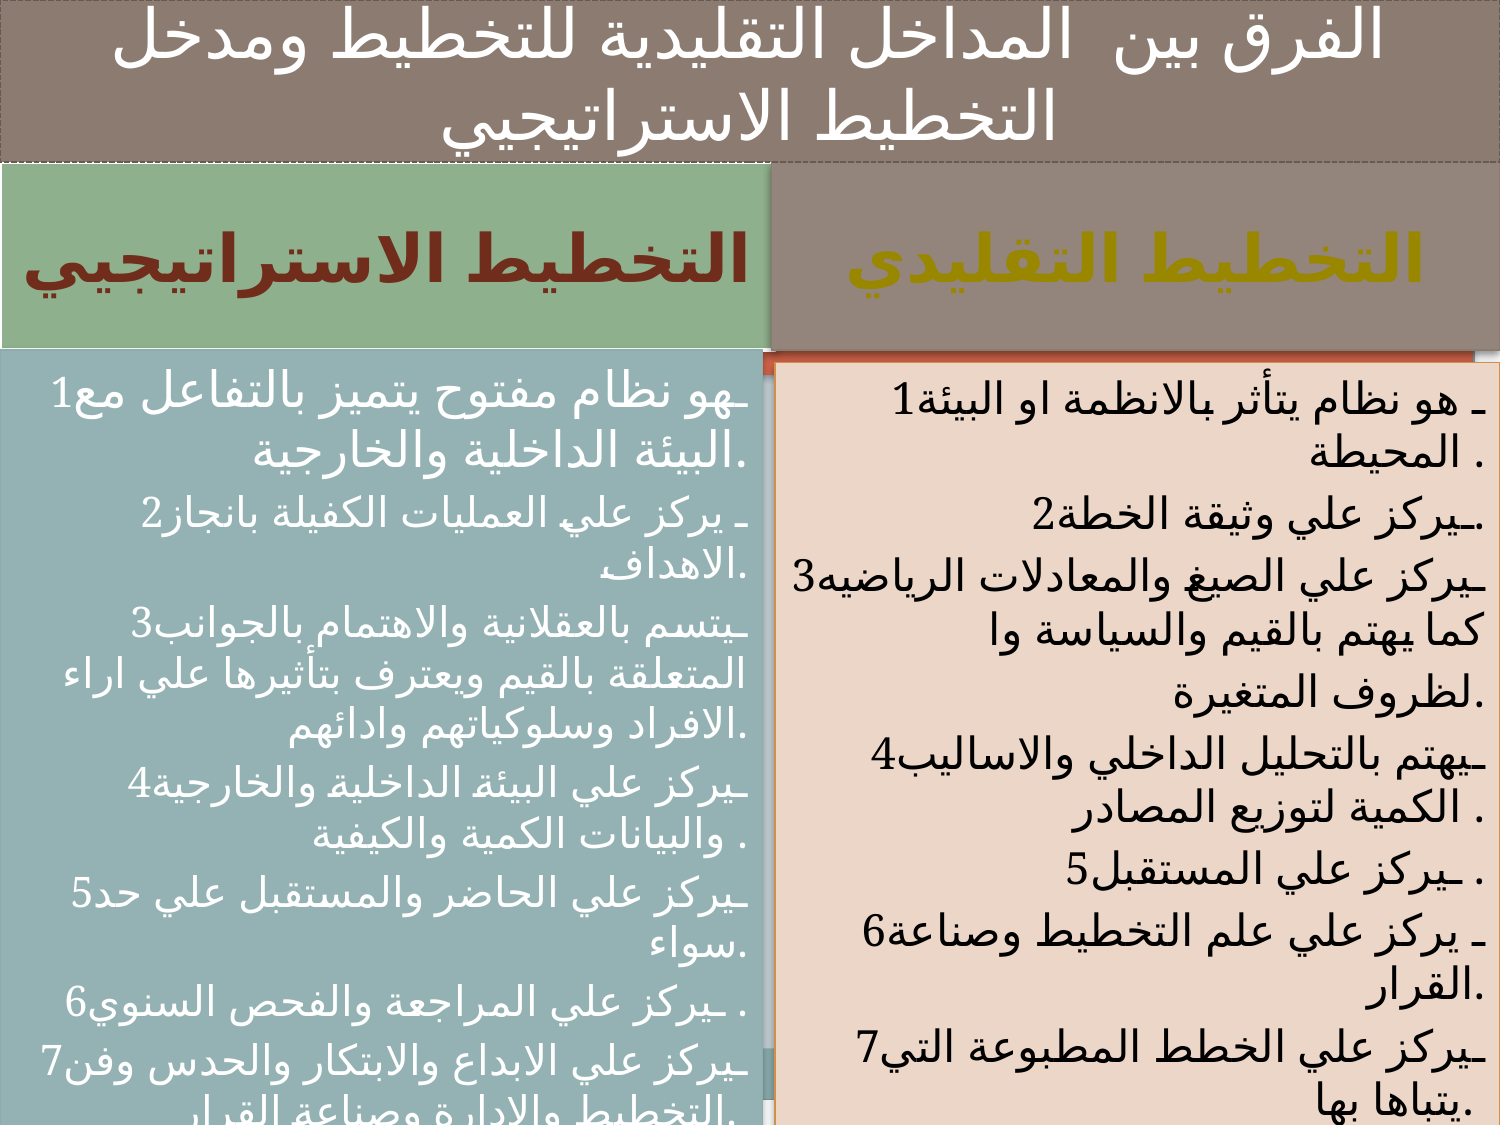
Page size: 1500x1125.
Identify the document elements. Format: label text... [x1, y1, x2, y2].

list التخطيط التقليدي [771, 162, 1500, 351]
list 1ـهو نظام مفتوح يتميز بالتفاعل مع البيئة الداخلية والخارجية. 2ـ يركز علي العمليات الكفيلة بانجاز الاهداف. 3ـيتسم بالعقلانية والاهتمام بالجوانب المتعلقة بالقيم ويعترف بتأثيرها علي اراء الافراد وسلوكياتهم وادائهم. 4ـيركز علي البيئة الداخلية والخارجية والبيانات الكمية والكيفية . 5ـيركز علي الحاضر والمستقبل علي حد سواء. 6ـيركز علي المراجعة والفحص السنوي . 7ـيركز علي الابداع والابتكار والحدس وفن التخطيط والادارة وصناعة القرار. [0, 349, 763, 1125]
list 1ـ هو نظام يتأثر بالانظمة او البيئة المحيطة . 2ـيركز علي وثيقة الخطة. 3ـيركز علي الصيغ والمعادلات الرياضيه كما يهتم بالقيم والسياسة وا لظروف المتغيرة. 4ـيهتم بالتحليل الداخلي والاساليب الكمية لتوزيع المصادر . 5ـيركز علي المستقبل . 6ـ يركز علي علم التخطيط وصناعة القرار. 7ـيركز علي الخطط المطبوعة التي يتباها بها. [774, 362, 1500, 1125]
title الفرق بين المداخل التقليدية للتخطيط ومدخل التخطيط الاستراتيجيي [0, 0, 1500, 163]
list التخطيط الاستراتيجيي [0, 162, 767, 349]
